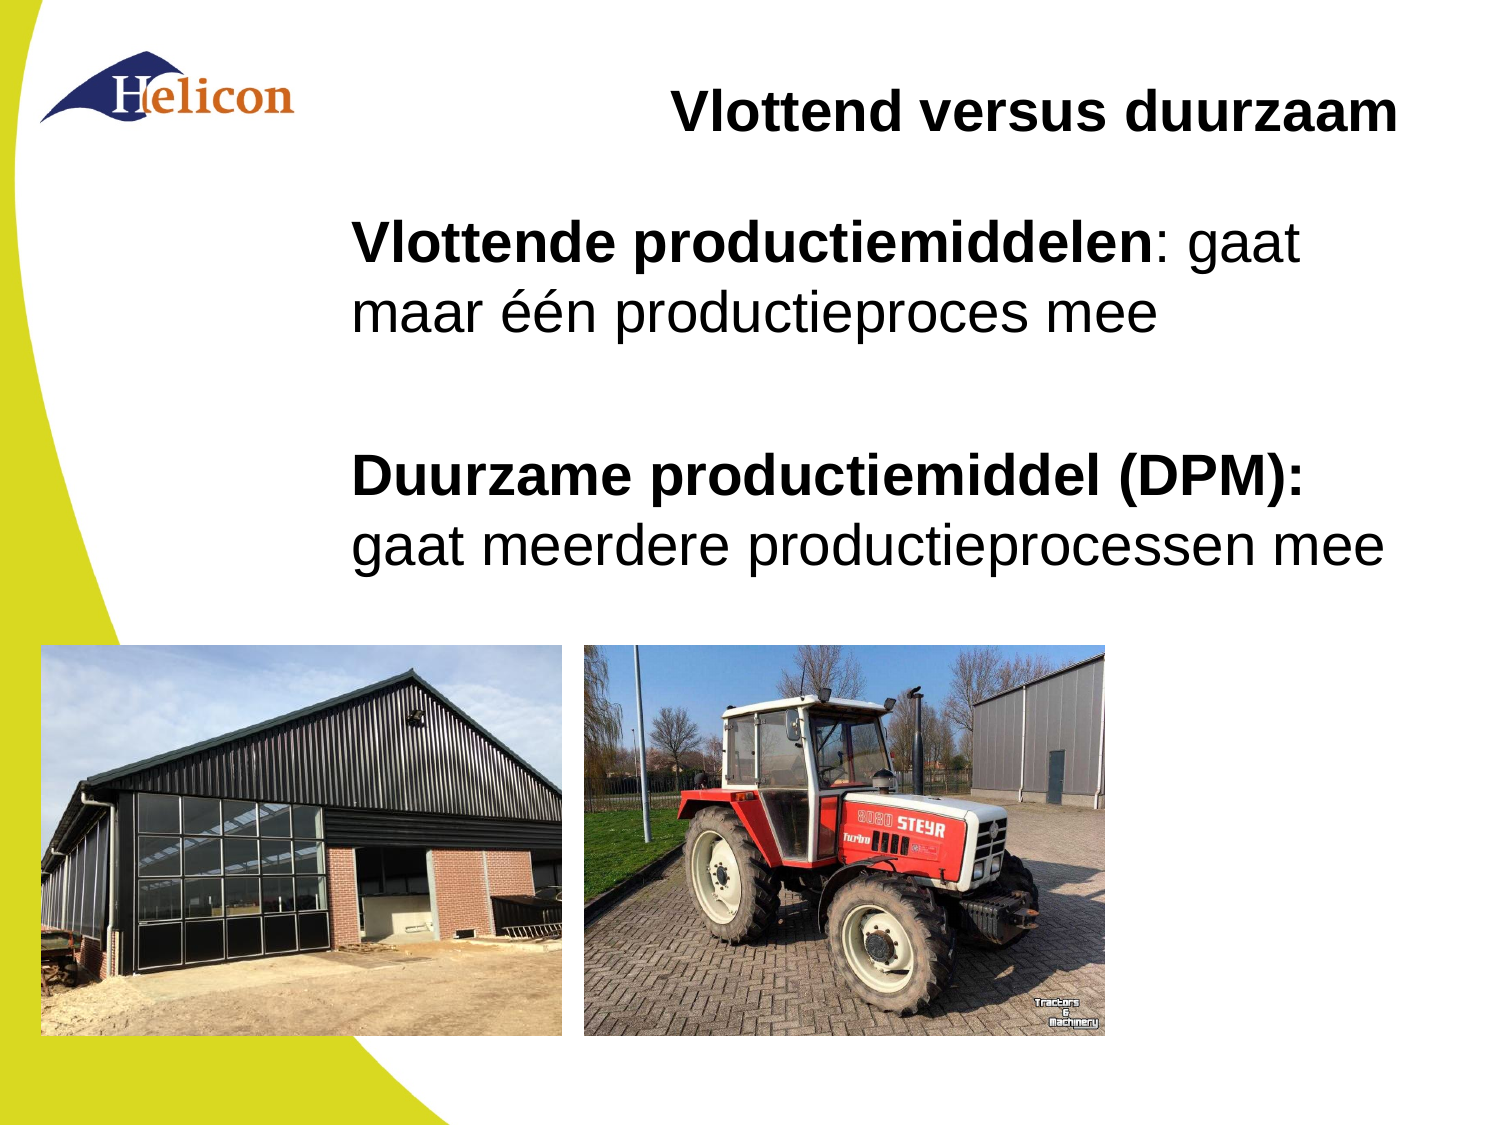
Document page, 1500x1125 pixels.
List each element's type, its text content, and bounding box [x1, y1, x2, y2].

list Vlottende productiemiddelen: gaat maar één productieproces mee Duurzame productiemiddel (DPM): gaat meerdere productieprocessen mee [336, 196, 1425, 1005]
title Vlottend versus duurzaam [324, 54, 1415, 161]
picture [0, 0, 1500, 1125]
